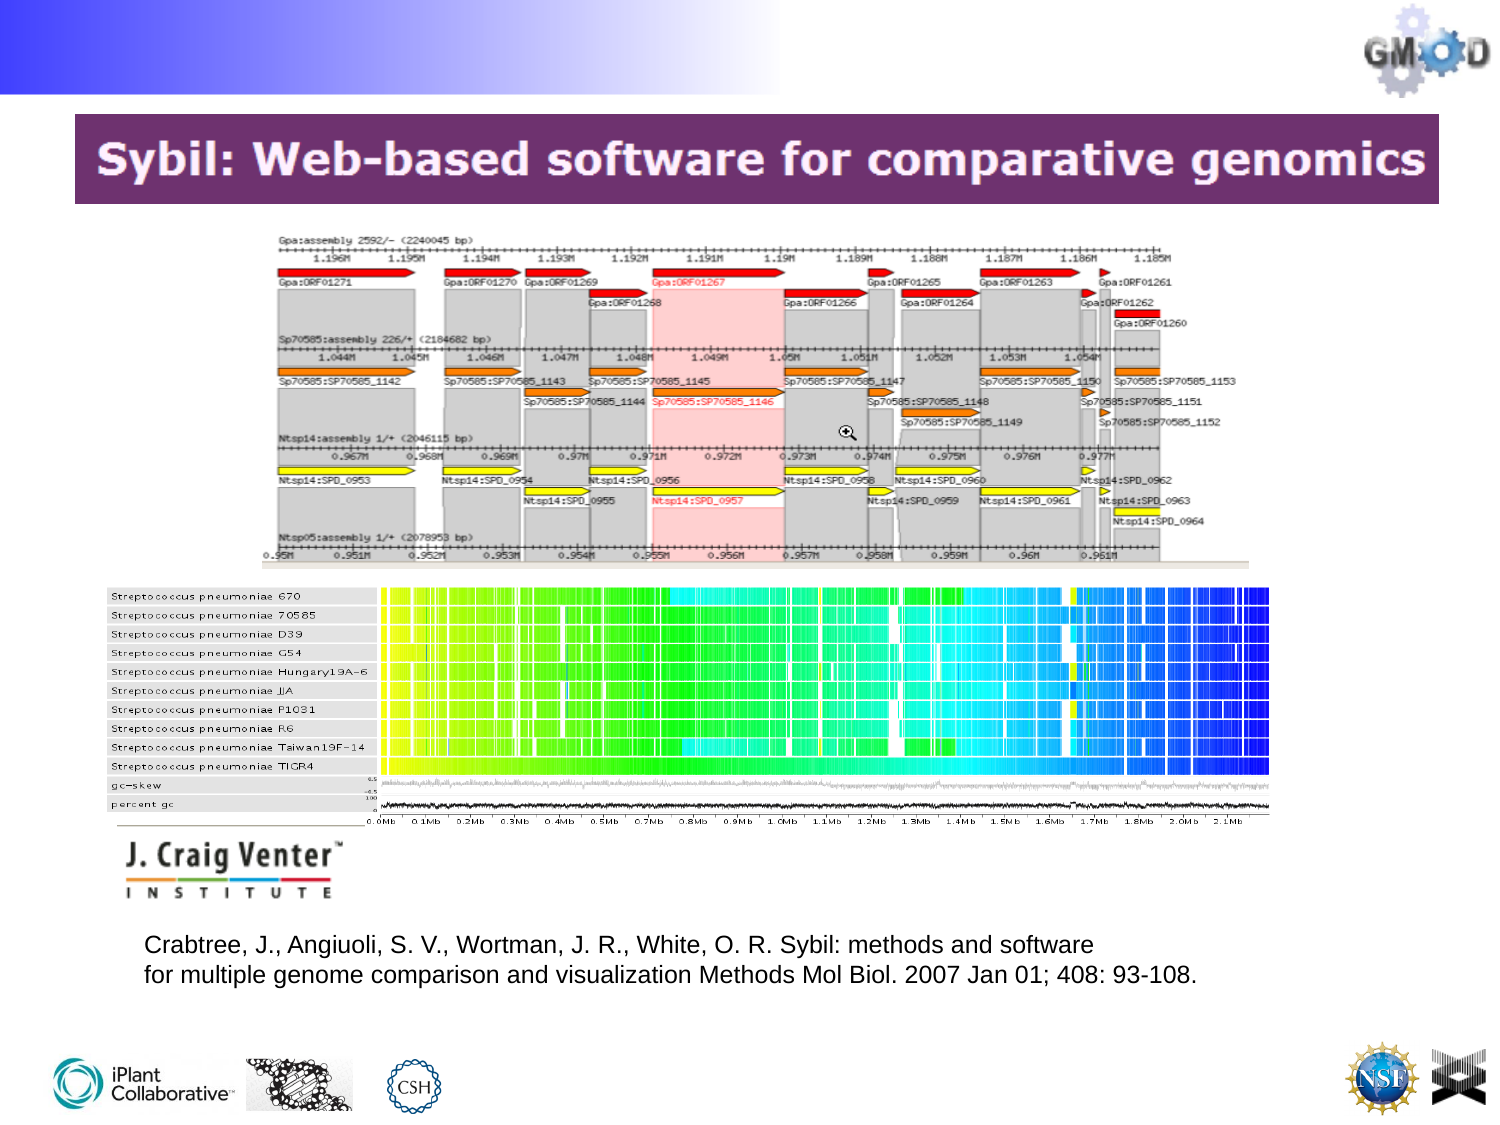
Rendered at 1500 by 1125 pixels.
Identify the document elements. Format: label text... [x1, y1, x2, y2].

picture [39, 1053, 240, 1115]
picture [246, 1056, 353, 1113]
picture [1431, 1049, 1487, 1105]
picture [74, 114, 1440, 204]
text_box Crabtree, J., Angiuoli, S. V., Wortman, J. R., White, O. R. Sybil: methods and software for multiple genome comparison and visualization Methods Mol Biol. 2007 Jan 01; 408: 93-108. [129, 920, 1216, 996]
picture [382, 1054, 442, 1116]
picture [262, 226, 1249, 570]
picture [1344, 1040, 1420, 1116]
picture [92, 581, 1313, 920]
